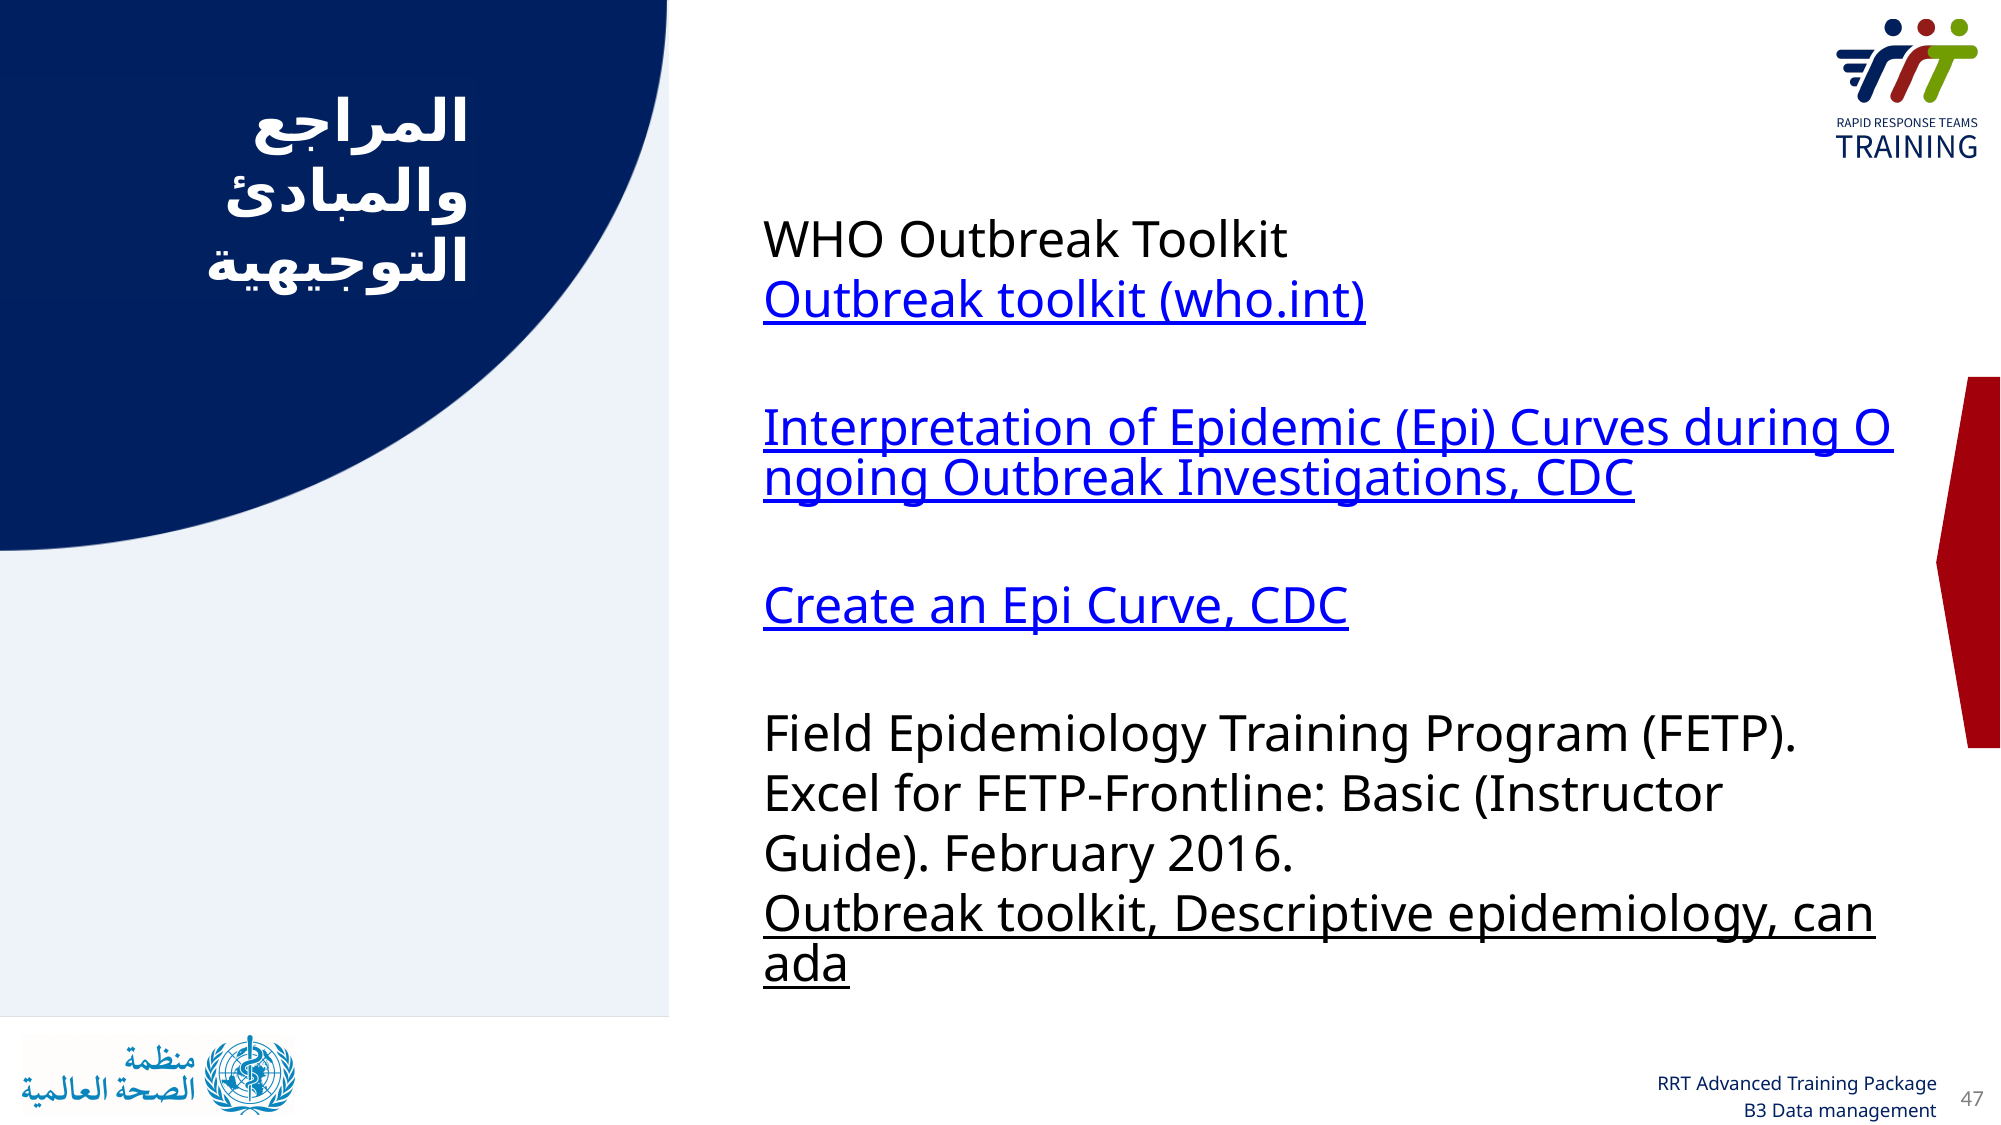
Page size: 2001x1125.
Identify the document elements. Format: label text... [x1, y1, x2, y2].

picture [22, 1035, 295, 1115]
picture [252, 1050, 258, 1059]
text_box المراجع والمبادئ التوجيهية [0, 75, 479, 301]
picture [0, 0, 669, 1018]
text_box WHO Outbreak Toolkit Outbreak toolkit (who.int) Interpretation of Epidemic (Epi) Curves during Ongoing Outbreak Investigations, CDC Create an Epi Curve, CDC Field Epidemiology Training Program (FETP). Excel for FETP-Frontline: Basic (Instructor Guide). February 2016. Outbreak toolkit, Descriptive epidemiology, canada [755, 199, 1912, 1028]
picture [1835, 19, 1978, 167]
